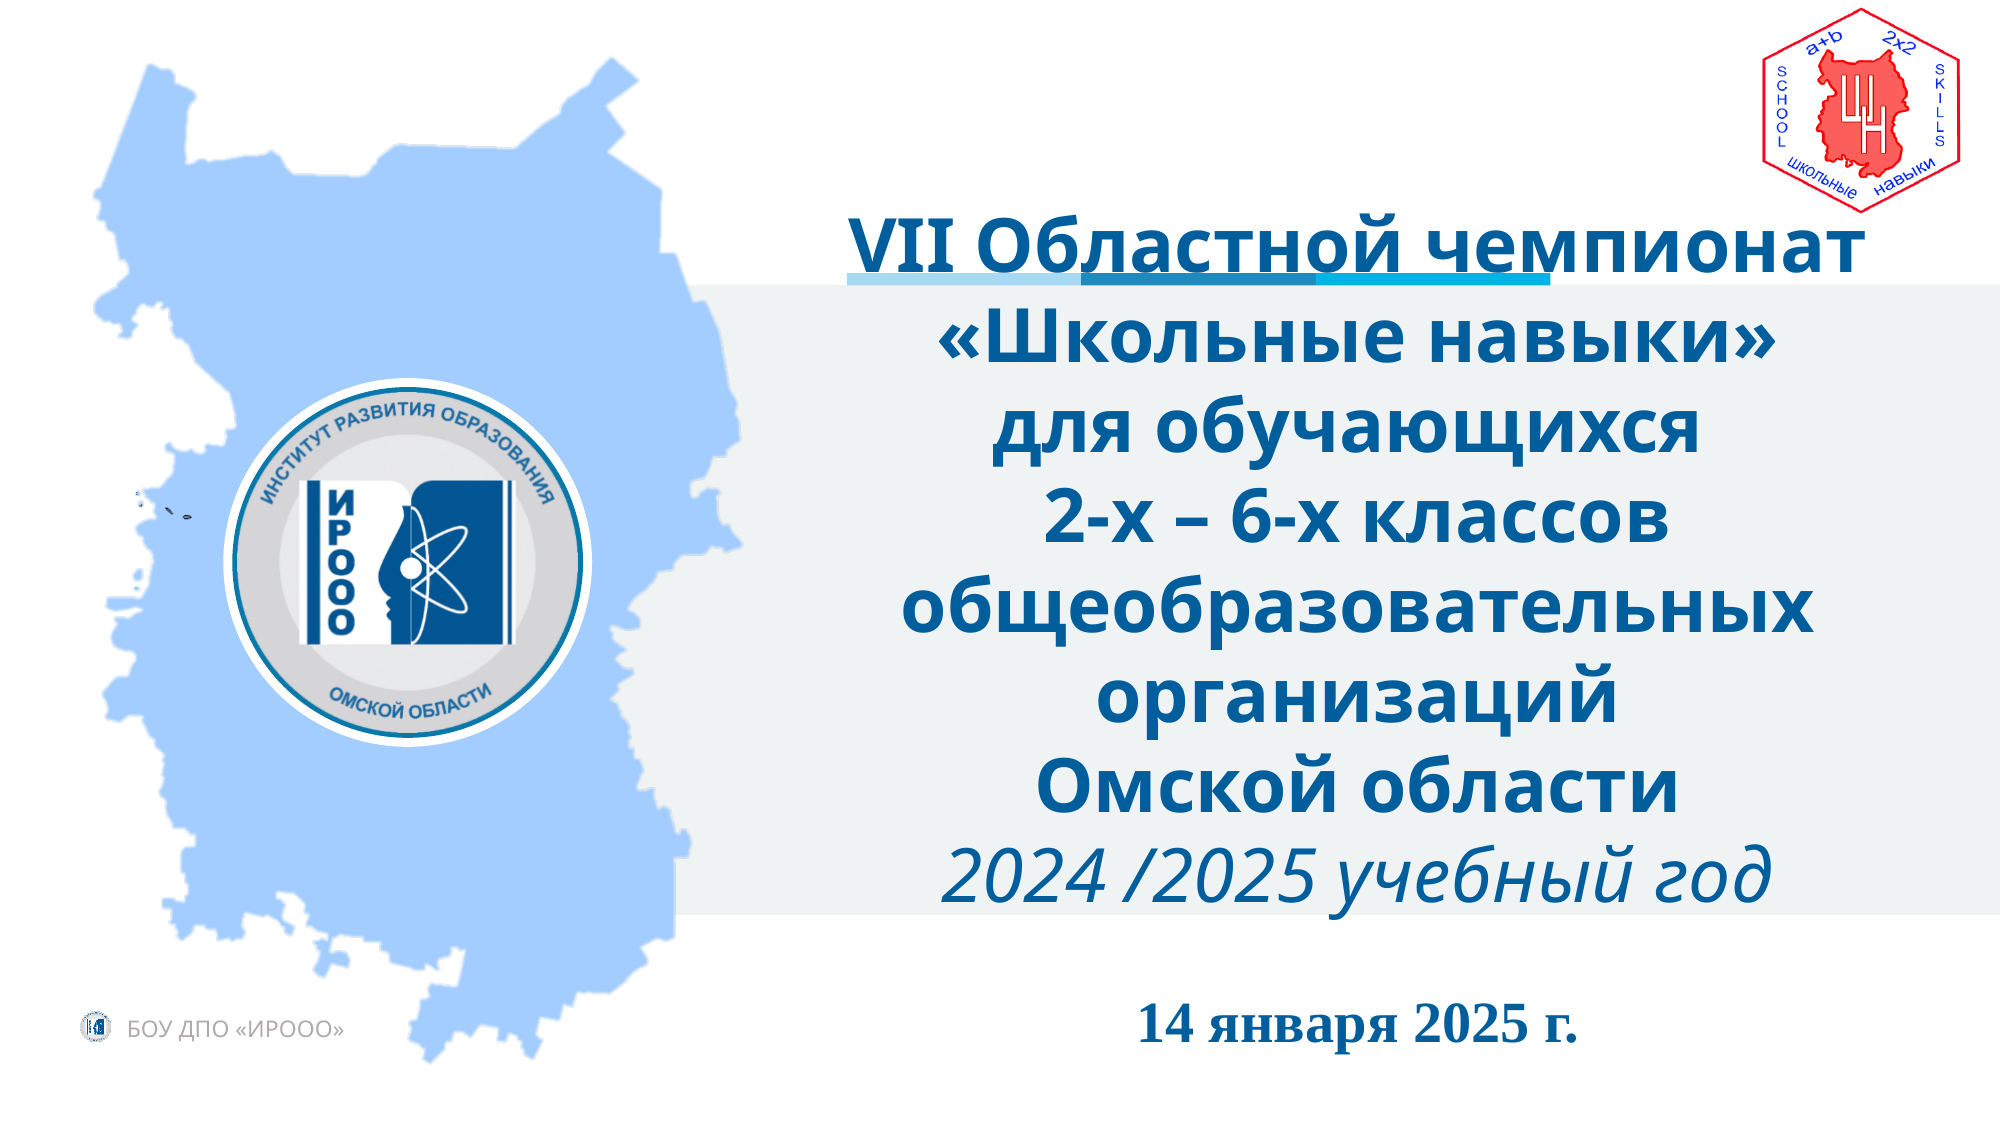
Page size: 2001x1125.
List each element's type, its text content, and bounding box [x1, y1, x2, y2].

picture [237, 392, 361, 516]
picture [238, 393, 577, 732]
picture [1722, 0, 2000, 236]
picture [454, 610, 578, 733]
picture [237, 609, 361, 733]
text_box 14 января 2025 г. [1121, 976, 1595, 1062]
text_box VII Областной чемпионат «Школьные навыки» для обучающихся 2-х – 6-х классов общеобразовательных организаций Омской области 2024 /2025 учебный год [804, 189, 1912, 925]
picture [455, 392, 578, 515]
